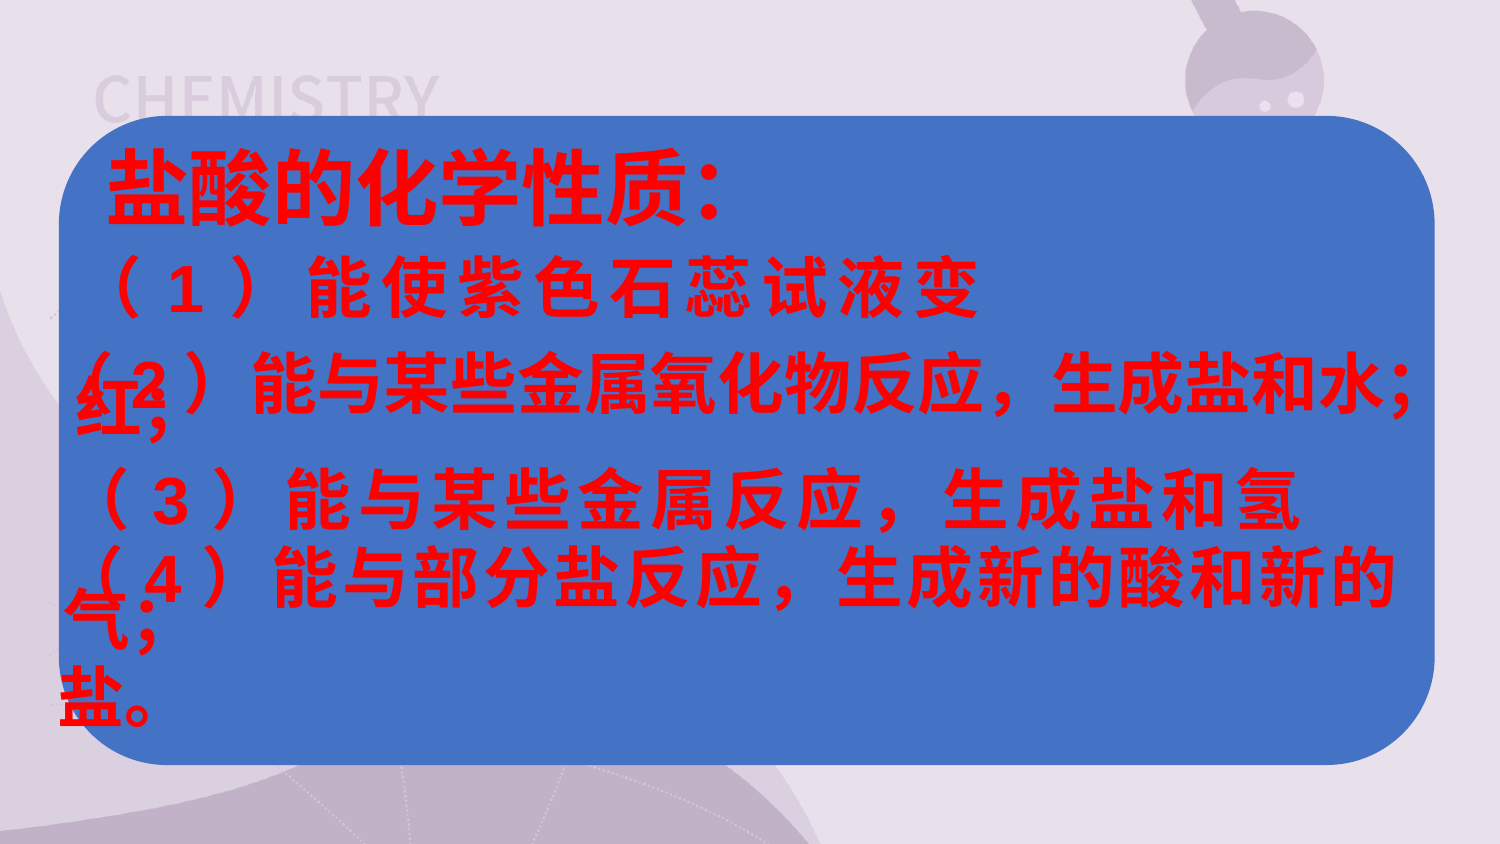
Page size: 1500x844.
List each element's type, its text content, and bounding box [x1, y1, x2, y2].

text_box [98, 742, 1395, 767]
text_box （1）能使紫色石蕊试液变红； [60, 198, 995, 333]
text_box 盐酸的化学性质： [91, 79, 787, 198]
text_box [57, 114, 1436, 334]
text_box （2）能与某些金属氧化物反应，生成盐和水； [33, 334, 1467, 429]
text_box （3）能与某些金属反应，生成盐和氢气； [48, 410, 1317, 546]
picture [0, 0, 1500, 844]
text_box （4）能与部分盐反应，生成新的酸和新的盐。 [46, 429, 1410, 742]
text_box [1410, 429, 1436, 728]
